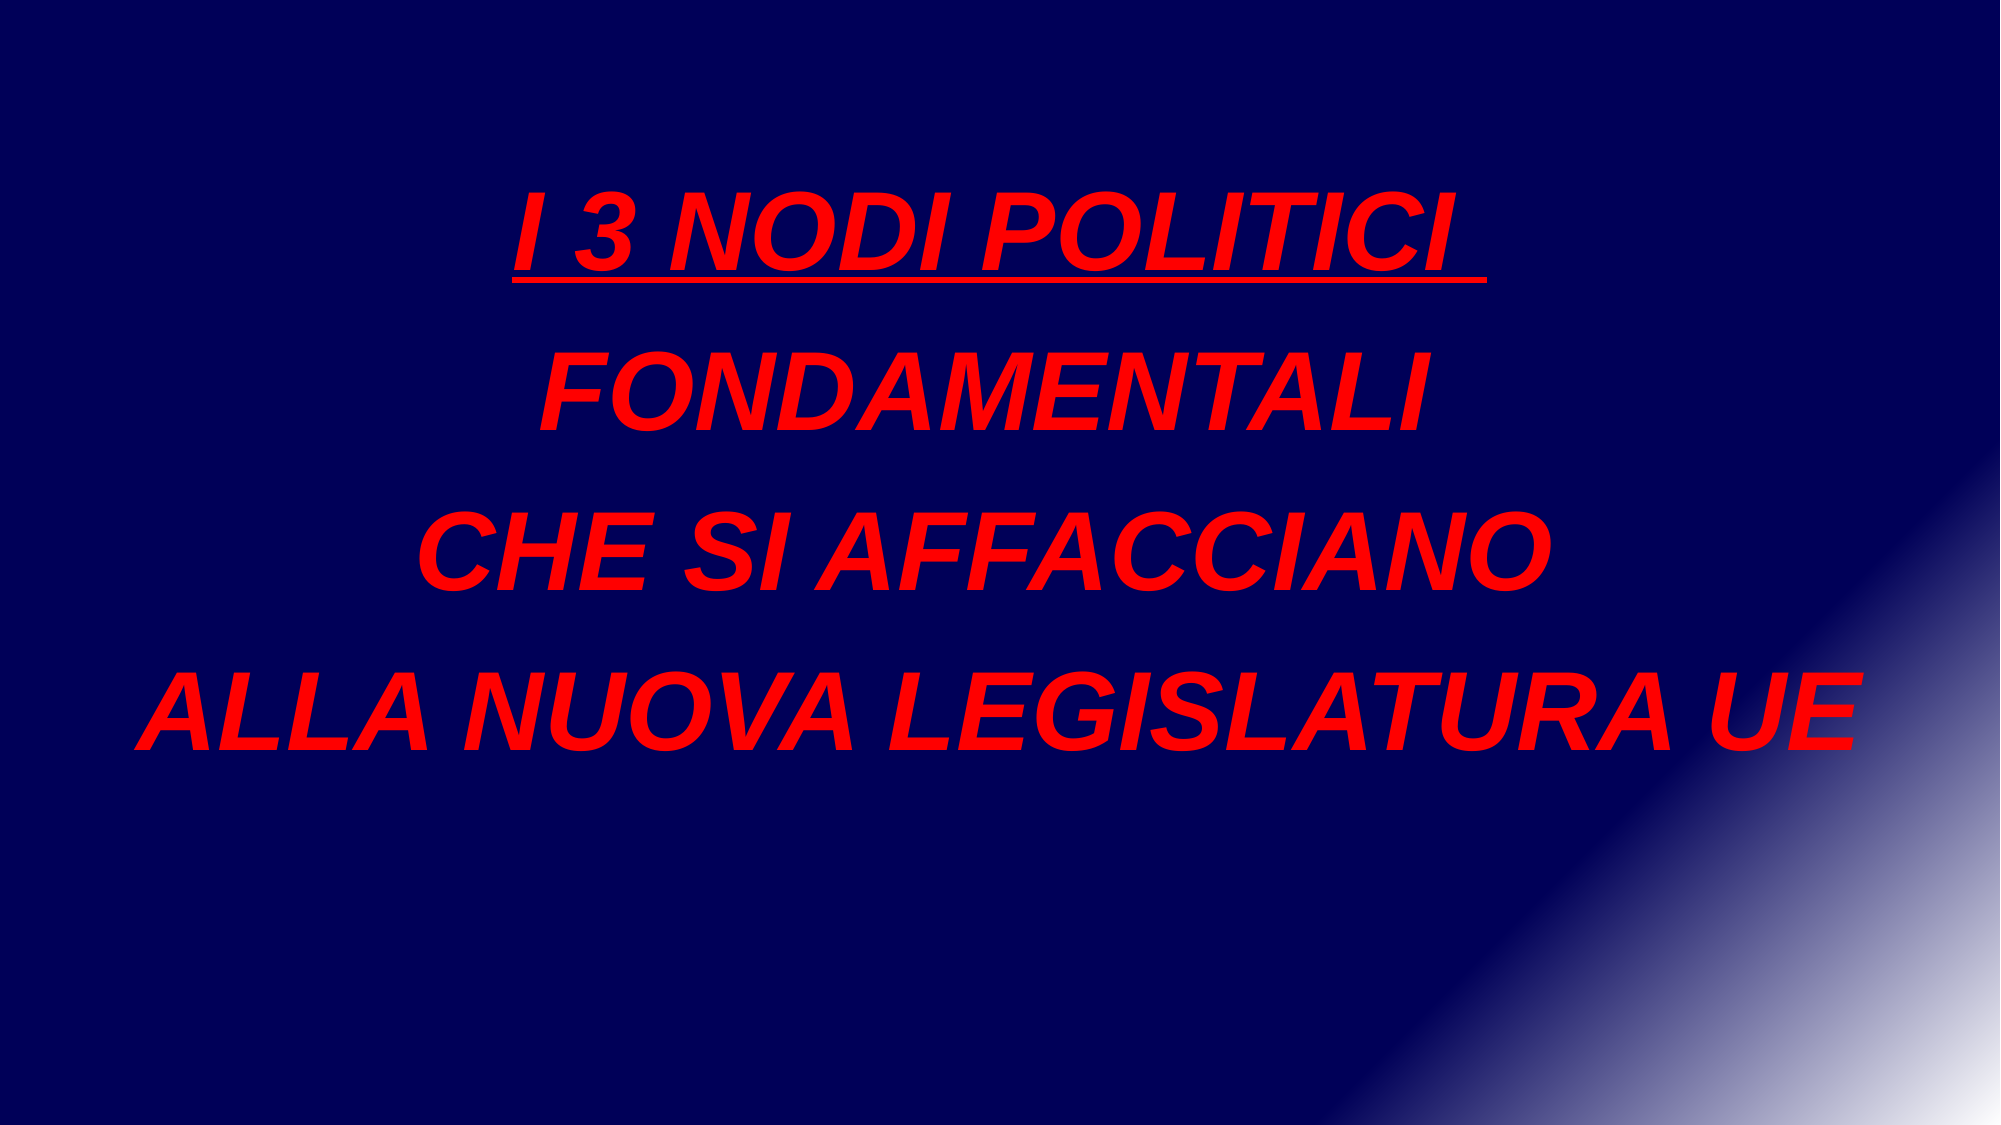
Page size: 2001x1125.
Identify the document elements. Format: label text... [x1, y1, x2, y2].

text_box I 3 NODI POLITICI FONDAMENTALI CHE SI AFFACCIANO ALLA NUOVA LEGISLATURA UE [118, 151, 1882, 991]
